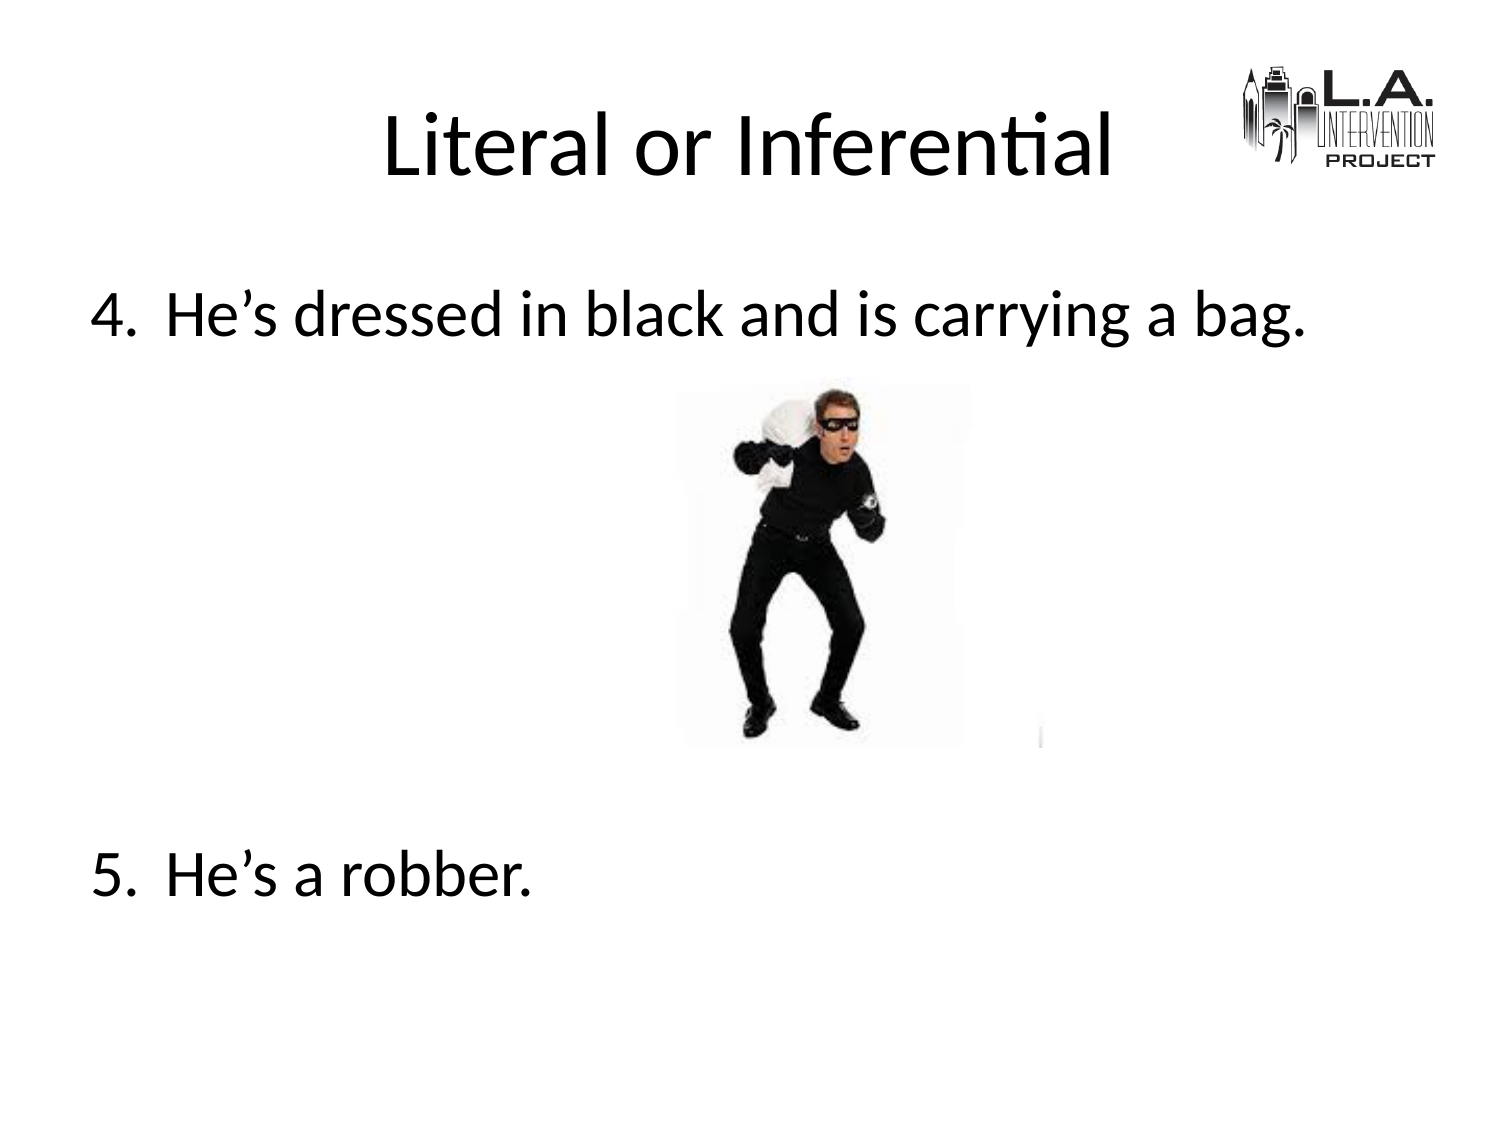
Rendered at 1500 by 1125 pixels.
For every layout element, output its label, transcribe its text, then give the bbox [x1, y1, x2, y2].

list He’s dressed in black and is carrying a bag. He’s a robber. [75, 262, 1425, 1005]
picture [1233, 50, 1451, 184]
picture [453, 376, 1047, 749]
title Literal or Inferential [75, 45, 1425, 233]
